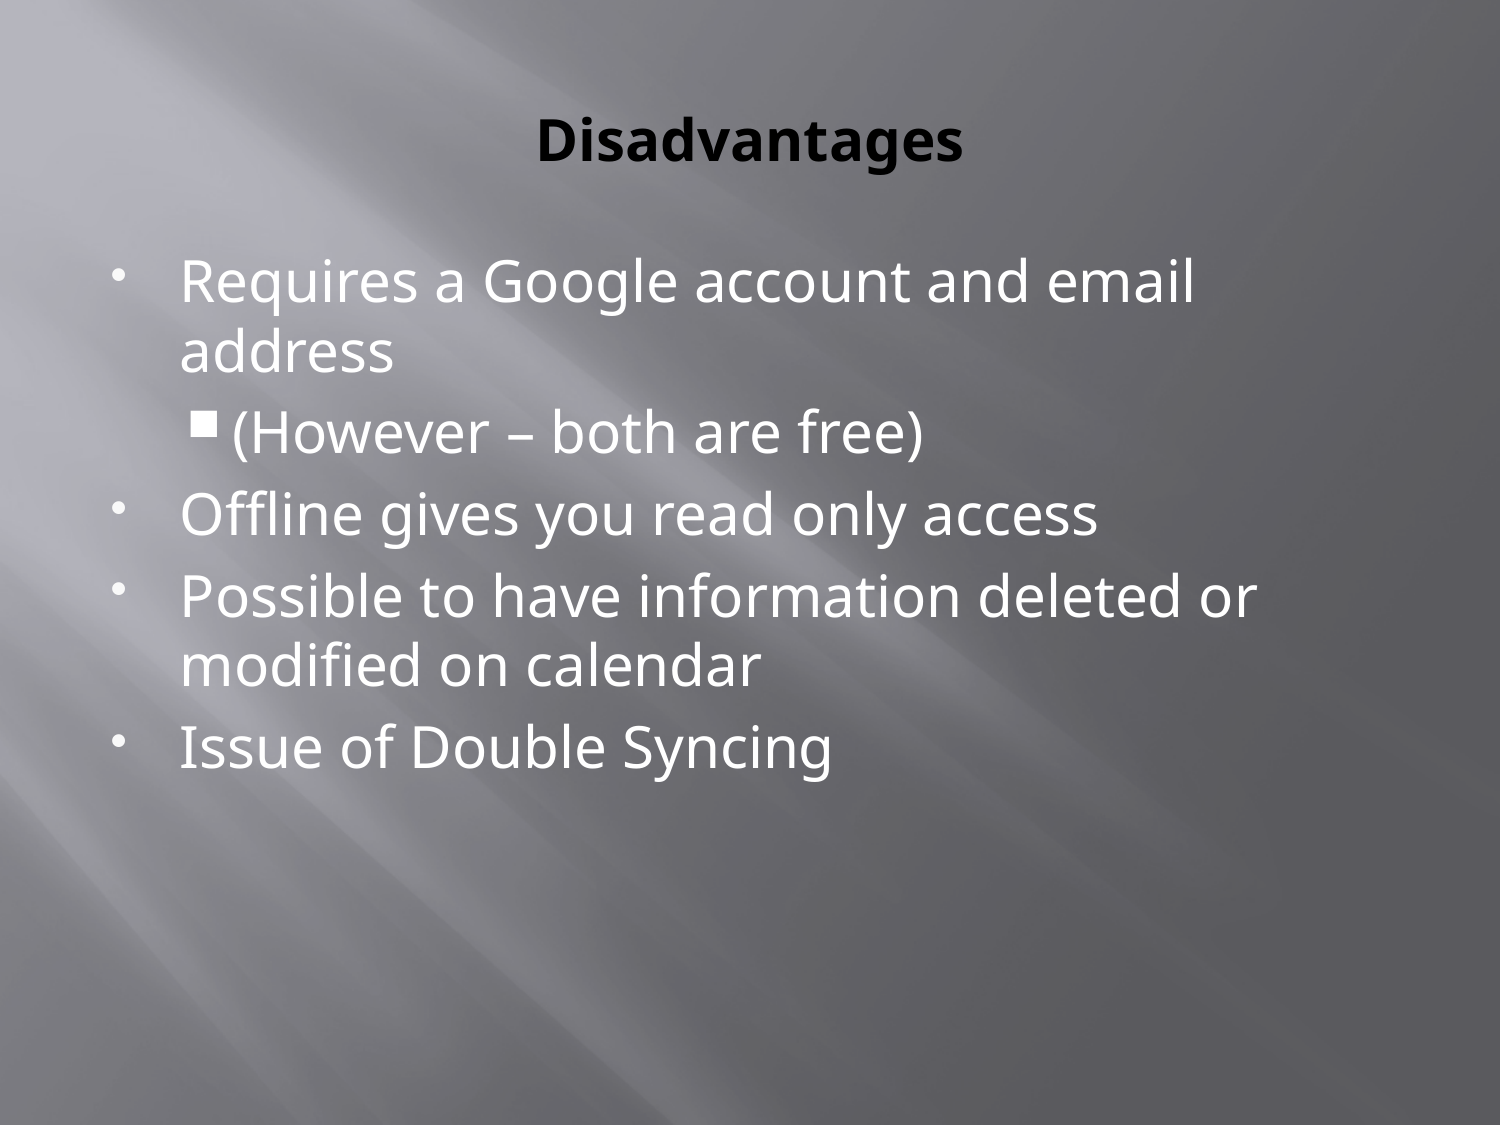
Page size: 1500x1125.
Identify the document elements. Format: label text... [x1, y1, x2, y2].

title Disadvantages [75, 44, 1425, 233]
list Requires a Google account and email address (However – both are free) Offline gives you read only access Possible to have information deleted or modified on calendar Issue of Double Syncing [75, 236, 1350, 900]
